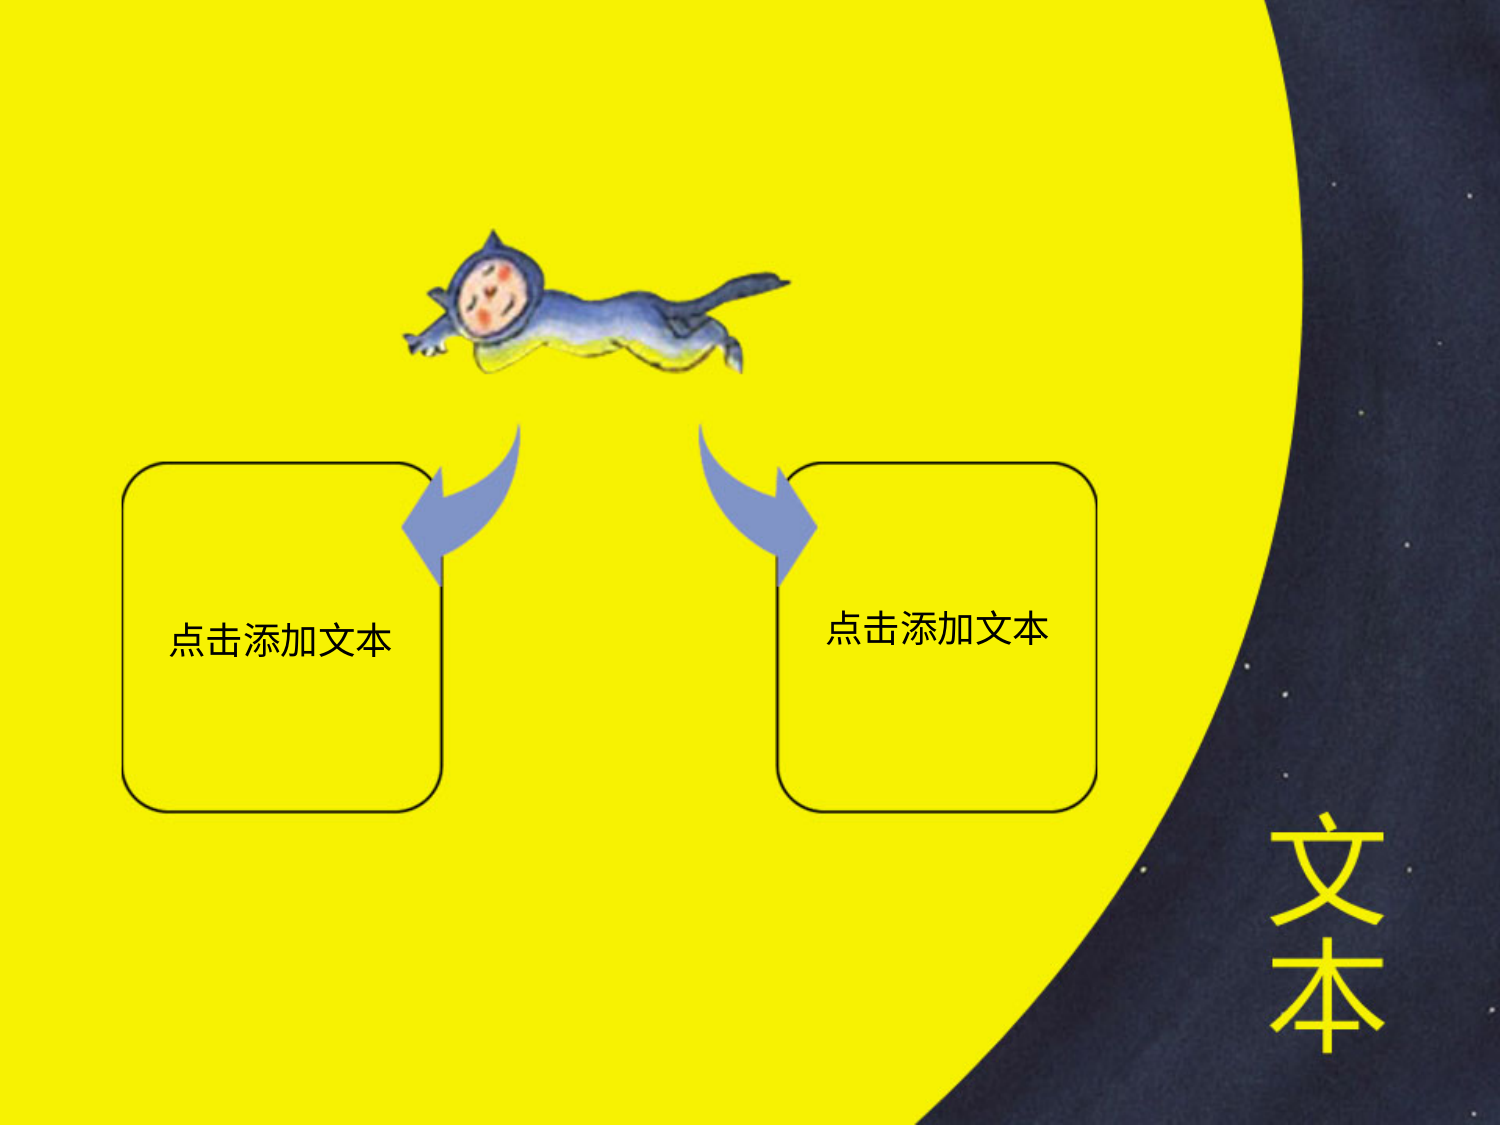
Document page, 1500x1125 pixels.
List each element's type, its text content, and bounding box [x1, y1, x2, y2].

text_box 点击添加文本 [153, 609, 409, 670]
text_box 点击添加文本 [810, 597, 1065, 658]
picture [0, 0, 1500, 1125]
